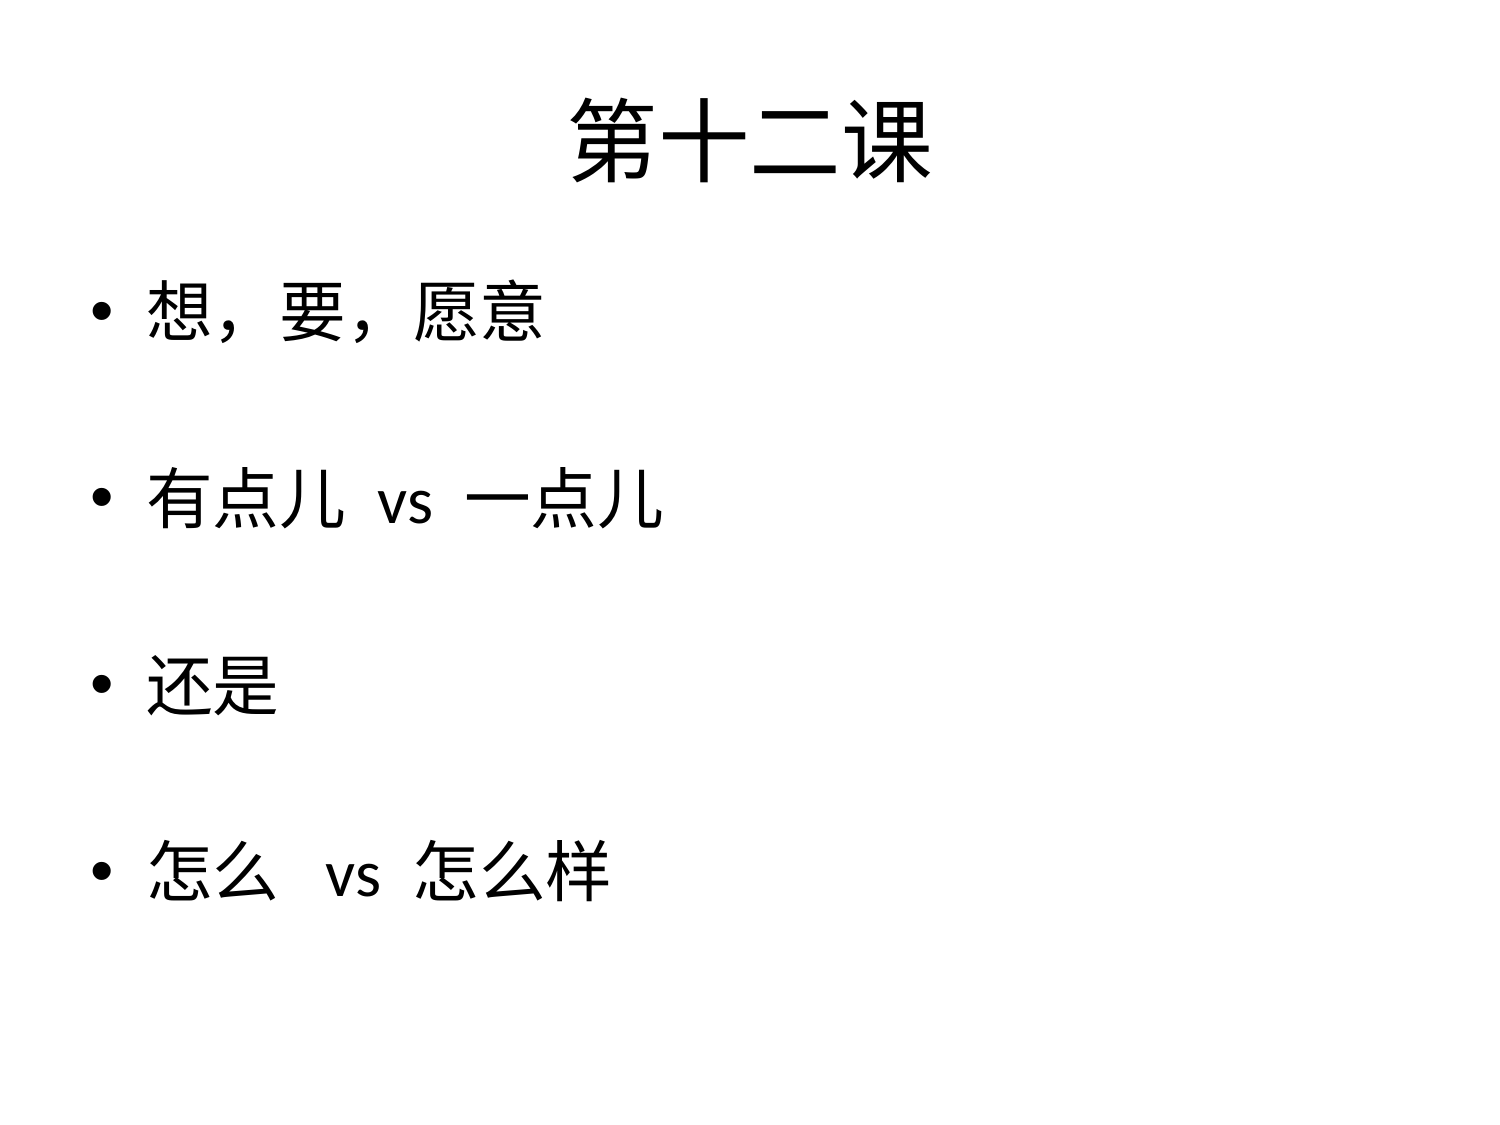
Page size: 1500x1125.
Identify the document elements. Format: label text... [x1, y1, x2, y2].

list 想，要，愿意 有点儿 vs 一点儿 还是 怎么 vs 怎么样 [75, 262, 1425, 1005]
title 第十二课 [75, 45, 1425, 233]
